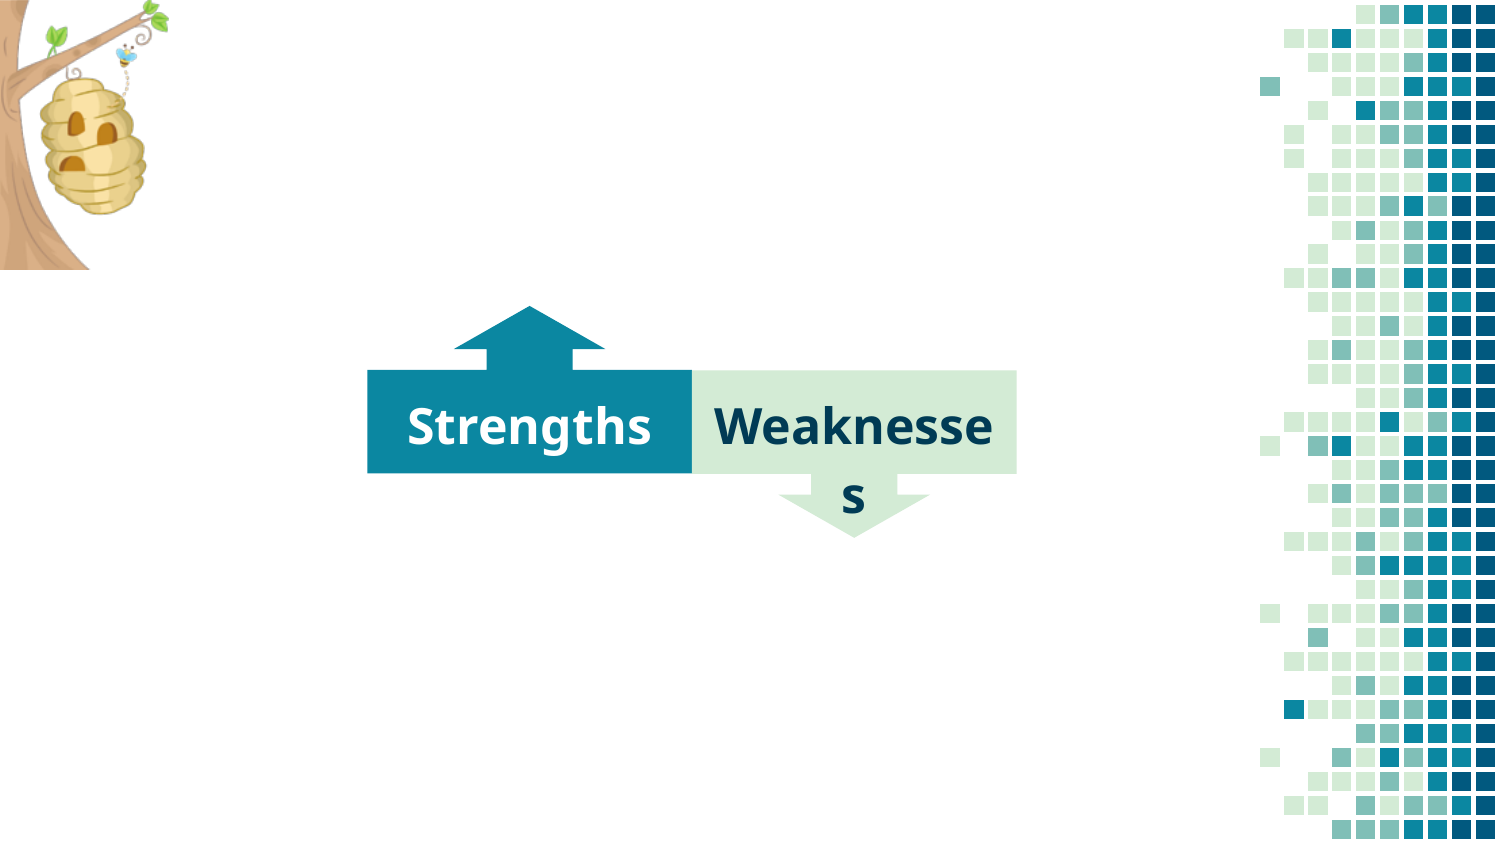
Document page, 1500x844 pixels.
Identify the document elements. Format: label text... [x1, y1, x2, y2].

picture [0, 0, 169, 270]
text_box Strengths [367, 370, 691, 474]
text_box [367, 305, 692, 370]
text_box [778, 474, 931, 538]
text_box Weaknesses [691, 370, 1017, 474]
